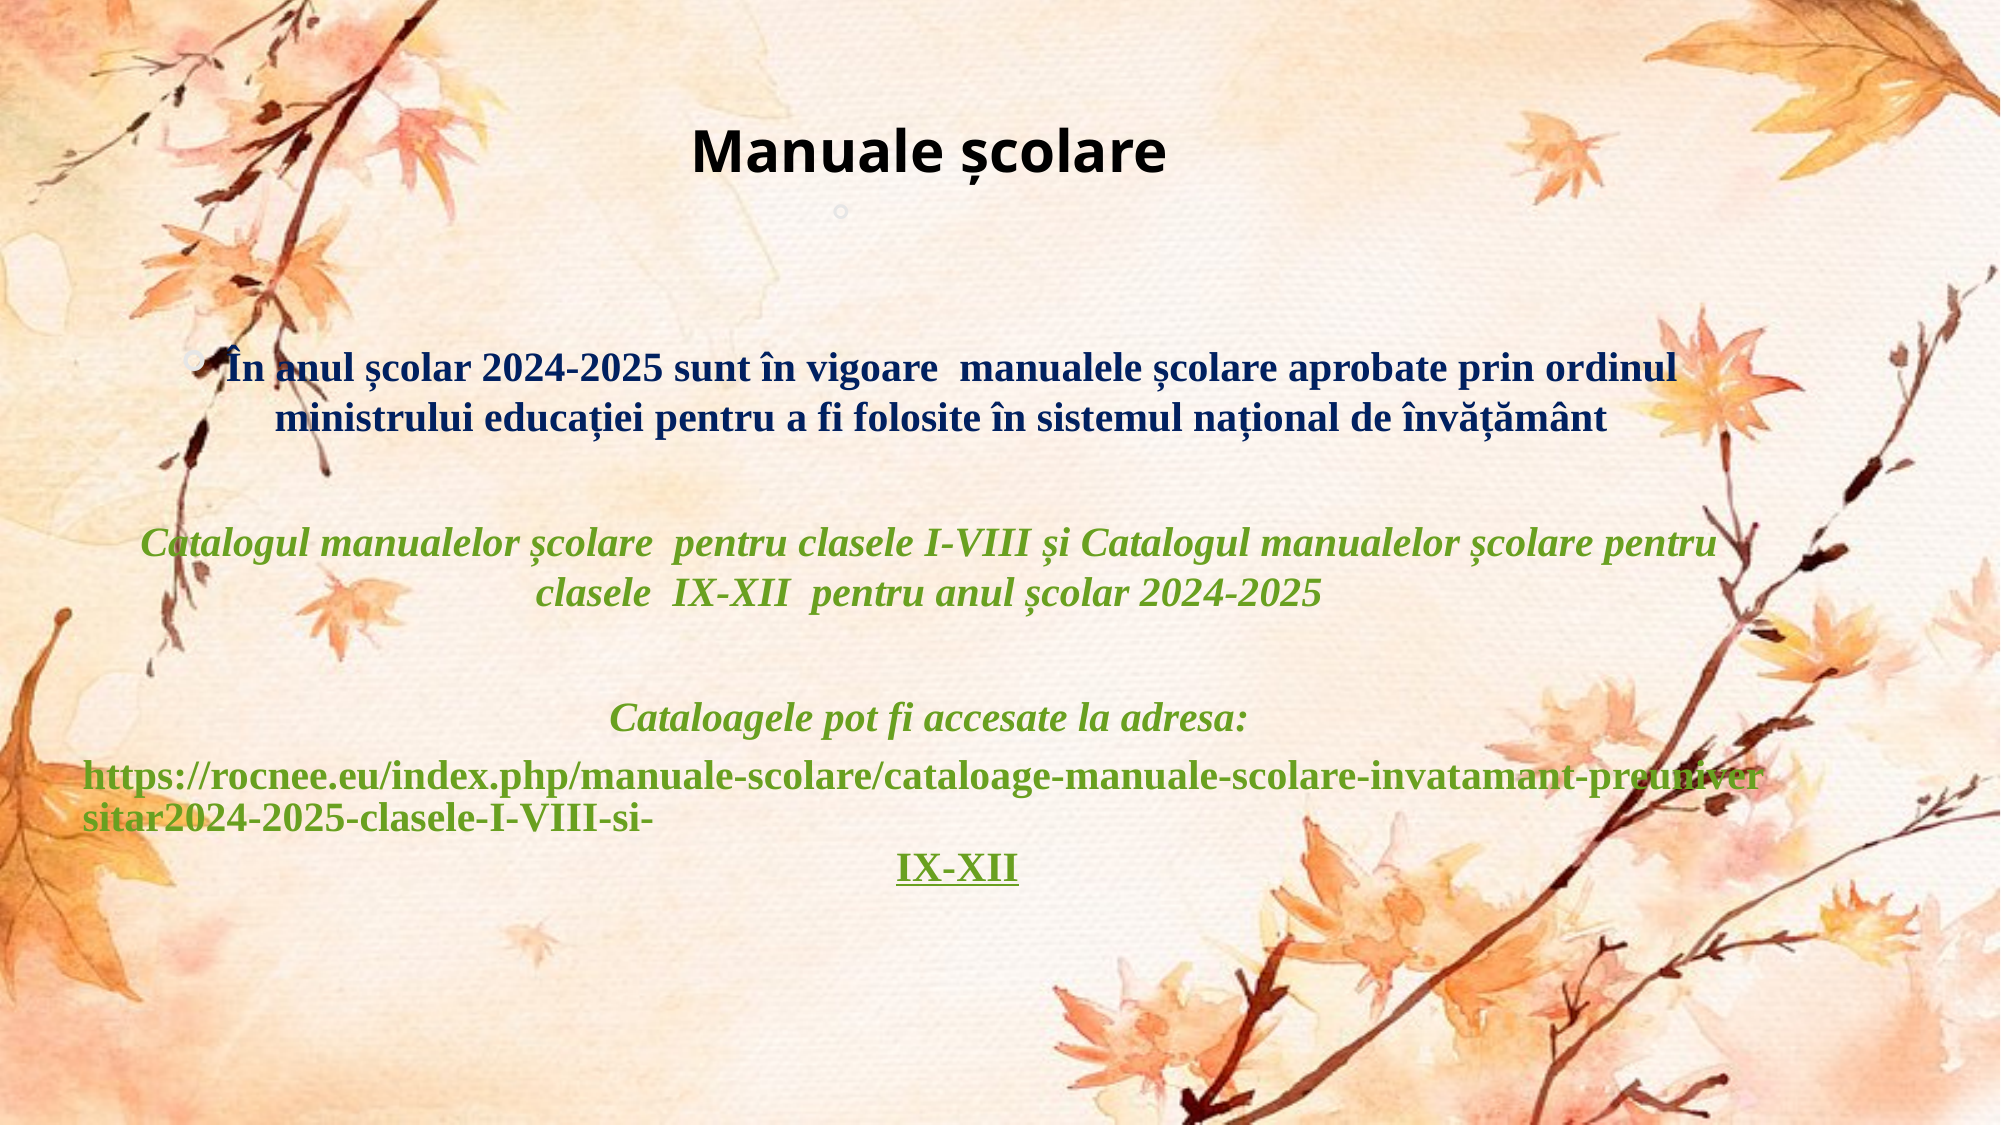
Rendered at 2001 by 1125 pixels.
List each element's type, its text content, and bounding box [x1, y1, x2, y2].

picture [0, 0, 2001, 1125]
list [202, 133, 1906, 1081]
text_box Manuale școlare În anul școlar 2024-2025 sunt în vigoare manualele școlare aprobate prin ordinul ministrului educației pentru a fi folosite în sistemul național de învățământ Catalogul manualelor școlare pentru clasele I-VIII și Catalogul manualelor școlare pentru clasele IX-XII pentru anul școlar 2024-2025 Cataloagele pot fi accesate la adresa: https://rocnee.eu/index.php/manuale-scolare/cataloage-manuale-scolare-invatamant-preuniversitar2024-2025-clasele-I-VIII-si-IX-XII [67, 96, 1791, 908]
